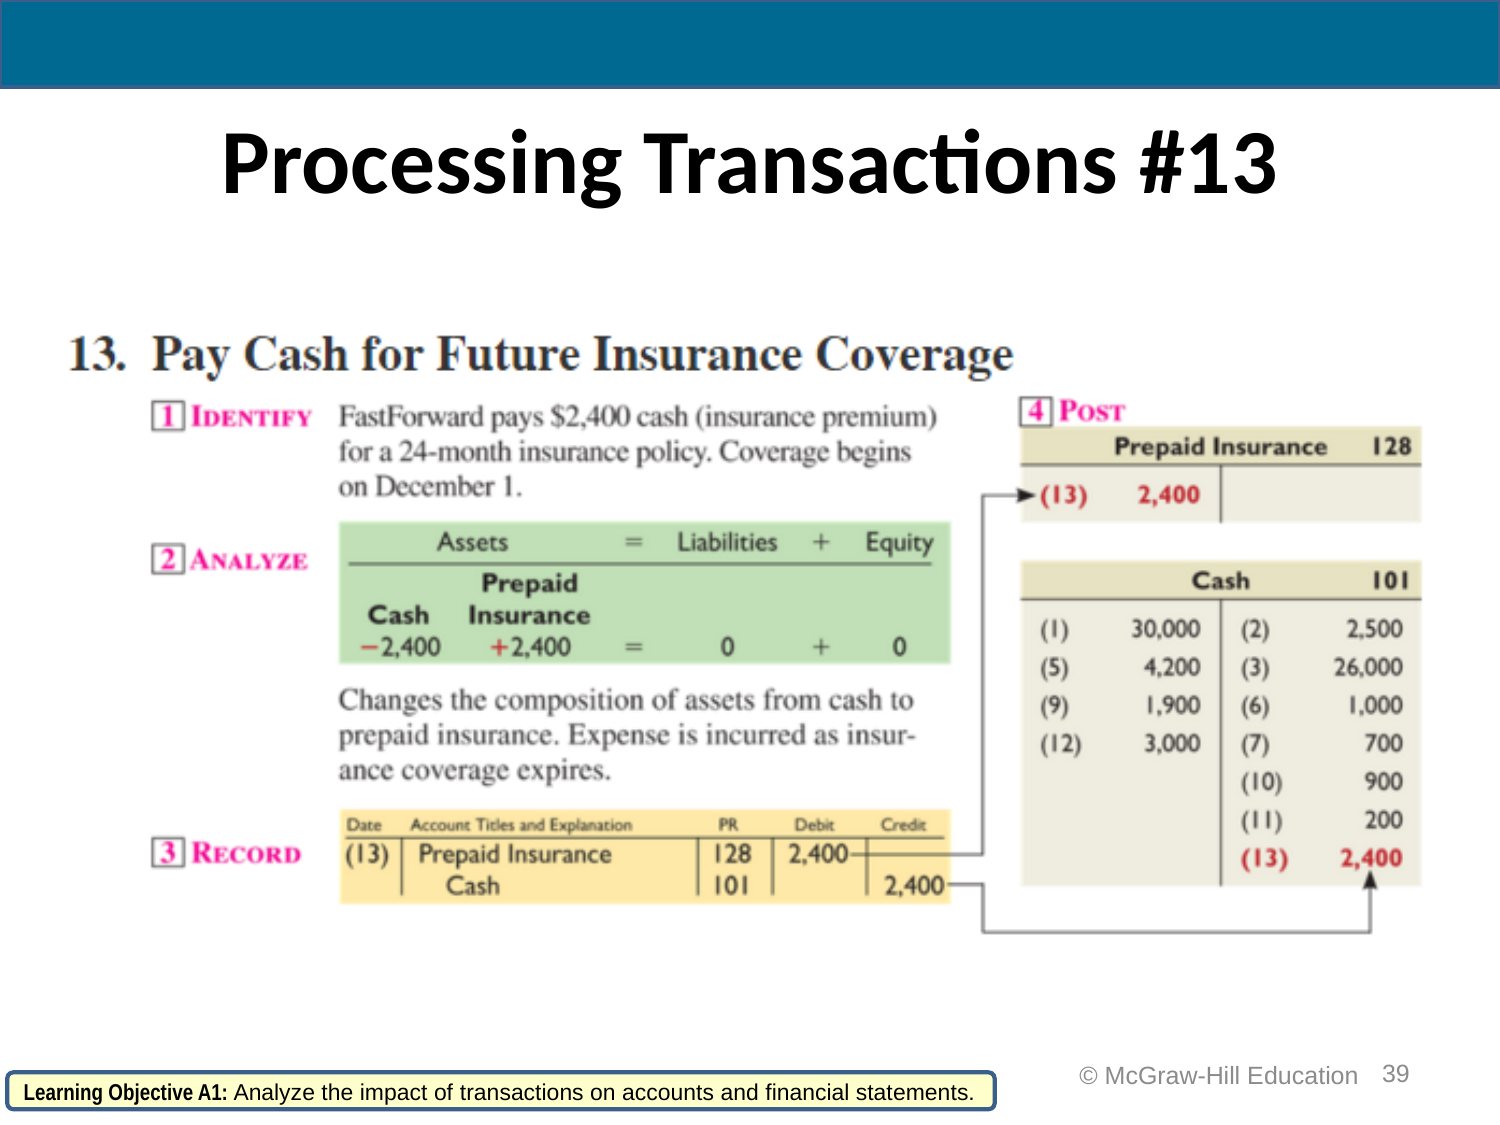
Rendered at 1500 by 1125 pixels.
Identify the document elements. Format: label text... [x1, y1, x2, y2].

text_box Learning Objective A1: Analyze the impact of transactions on accounts and financial statements. [7, 1072, 995, 1110]
picture [12, 299, 1490, 954]
title Processing Transactions #13 [75, 89, 1425, 251]
slide_number 39 [1074, 1042, 1425, 1103]
text_box [0, 0, 1500, 89]
text_box © McGraw-Hill Education [1057, 1052, 1413, 1090]
